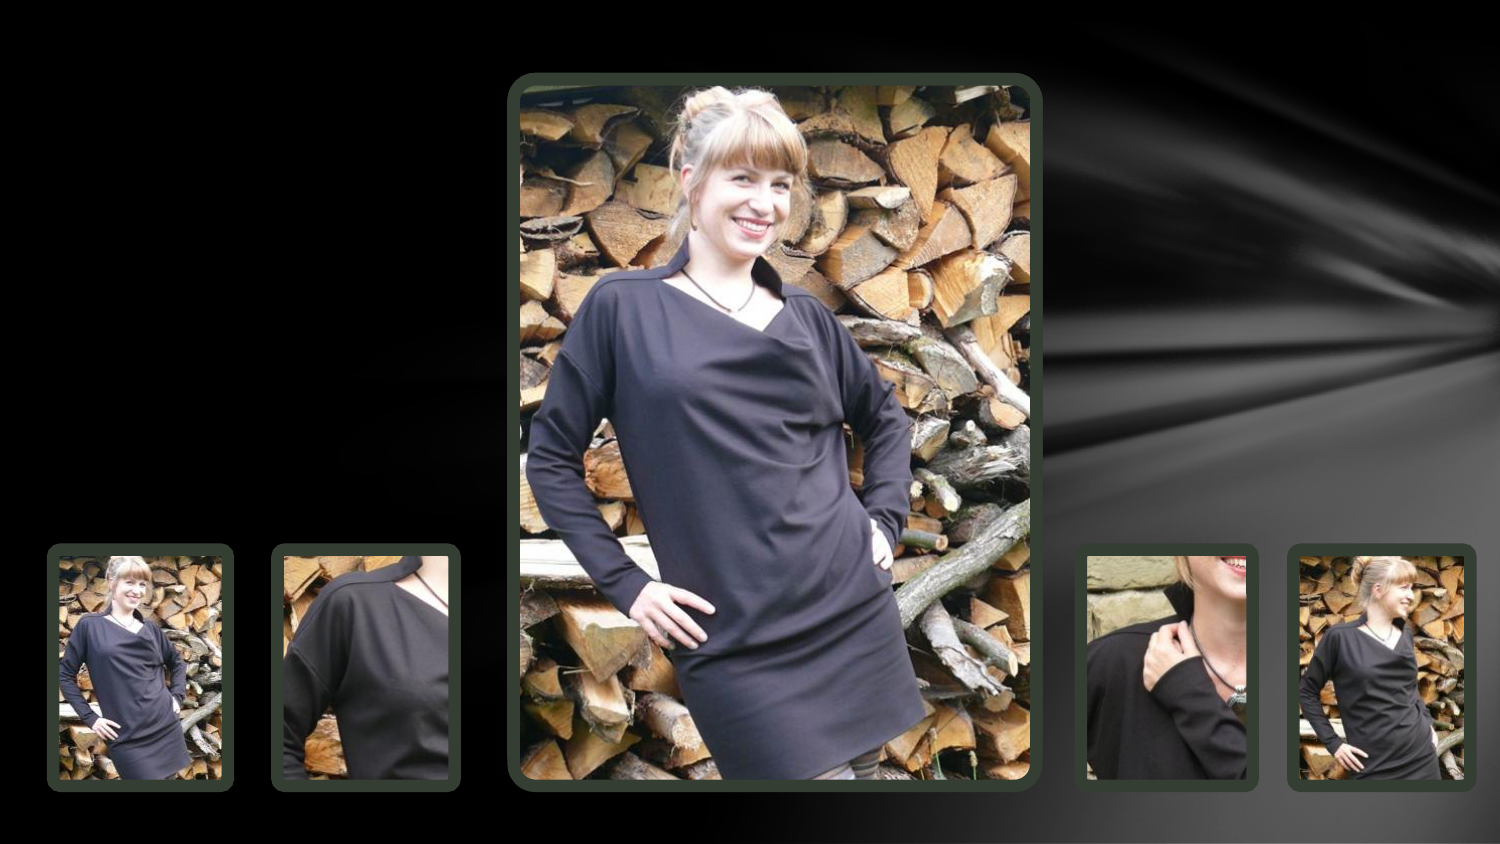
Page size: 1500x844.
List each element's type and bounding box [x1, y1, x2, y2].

picture [1293, 549, 1471, 787]
picture [277, 549, 455, 787]
picture [52, 549, 229, 787]
picture [1080, 549, 1253, 787]
picture [513, 78, 1037, 787]
